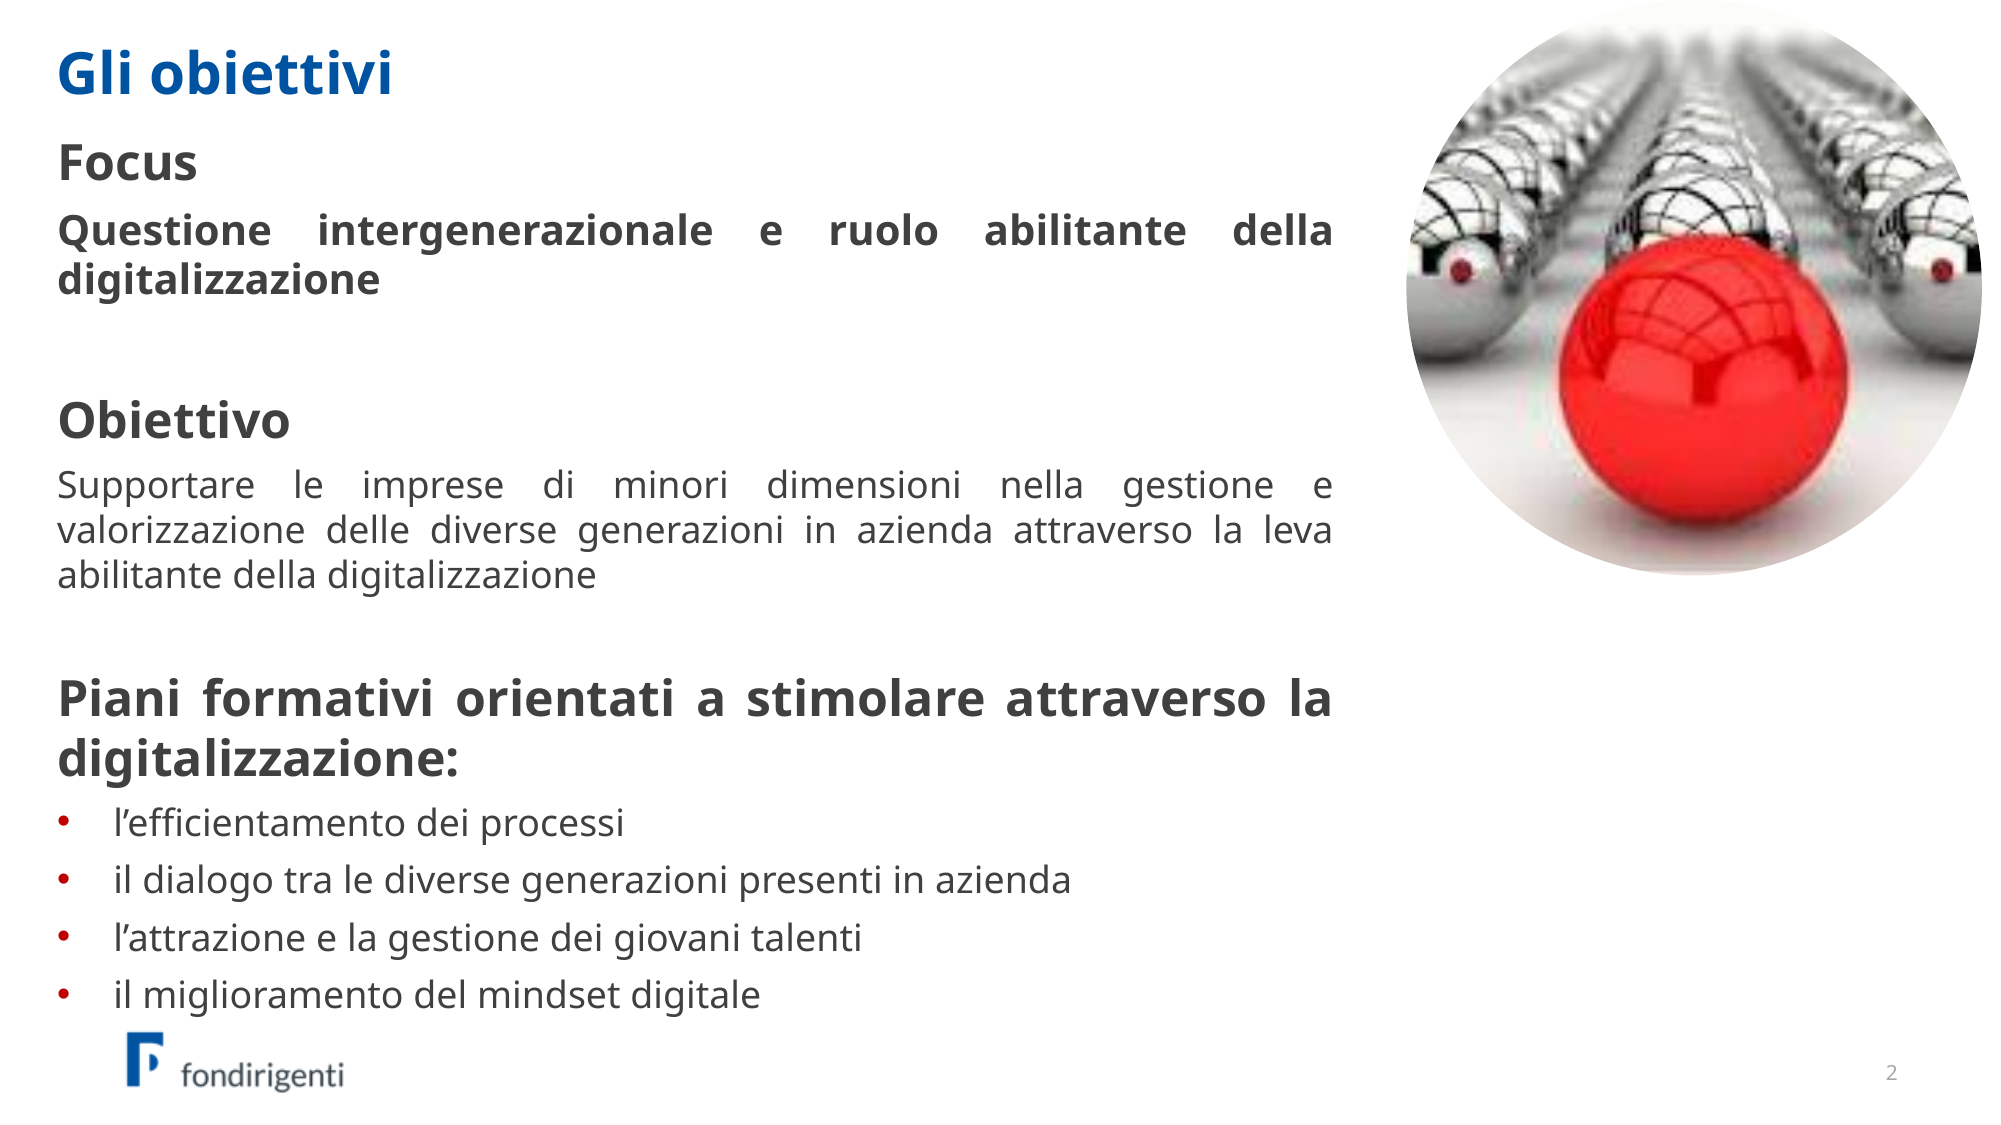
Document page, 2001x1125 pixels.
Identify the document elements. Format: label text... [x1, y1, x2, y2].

slide_number 2 [1694, 1024, 1898, 1085]
title Gli obiettivi [56, 24, 1406, 108]
picture [82, 990, 366, 1118]
picture [1406, 0, 1982, 576]
text_box Focus Questione intergenerazionale e ruolo abilitante della digitalizzazione Obiettivo Supportare le imprese di minori dimensioni nella gestione e valorizzazione delle diverse generazioni in azienda attraverso la leva abilitante della digitalizzazione Piani formativi orientati a stimolare attraverso la digitalizzazione: l’efficientamento dei processi il dialogo tra le diverse generazioni presenti in azienda l’attrazione e la gestione dei giovani talenti il miglioramento del mindset digitale [42, 123, 1350, 1125]
